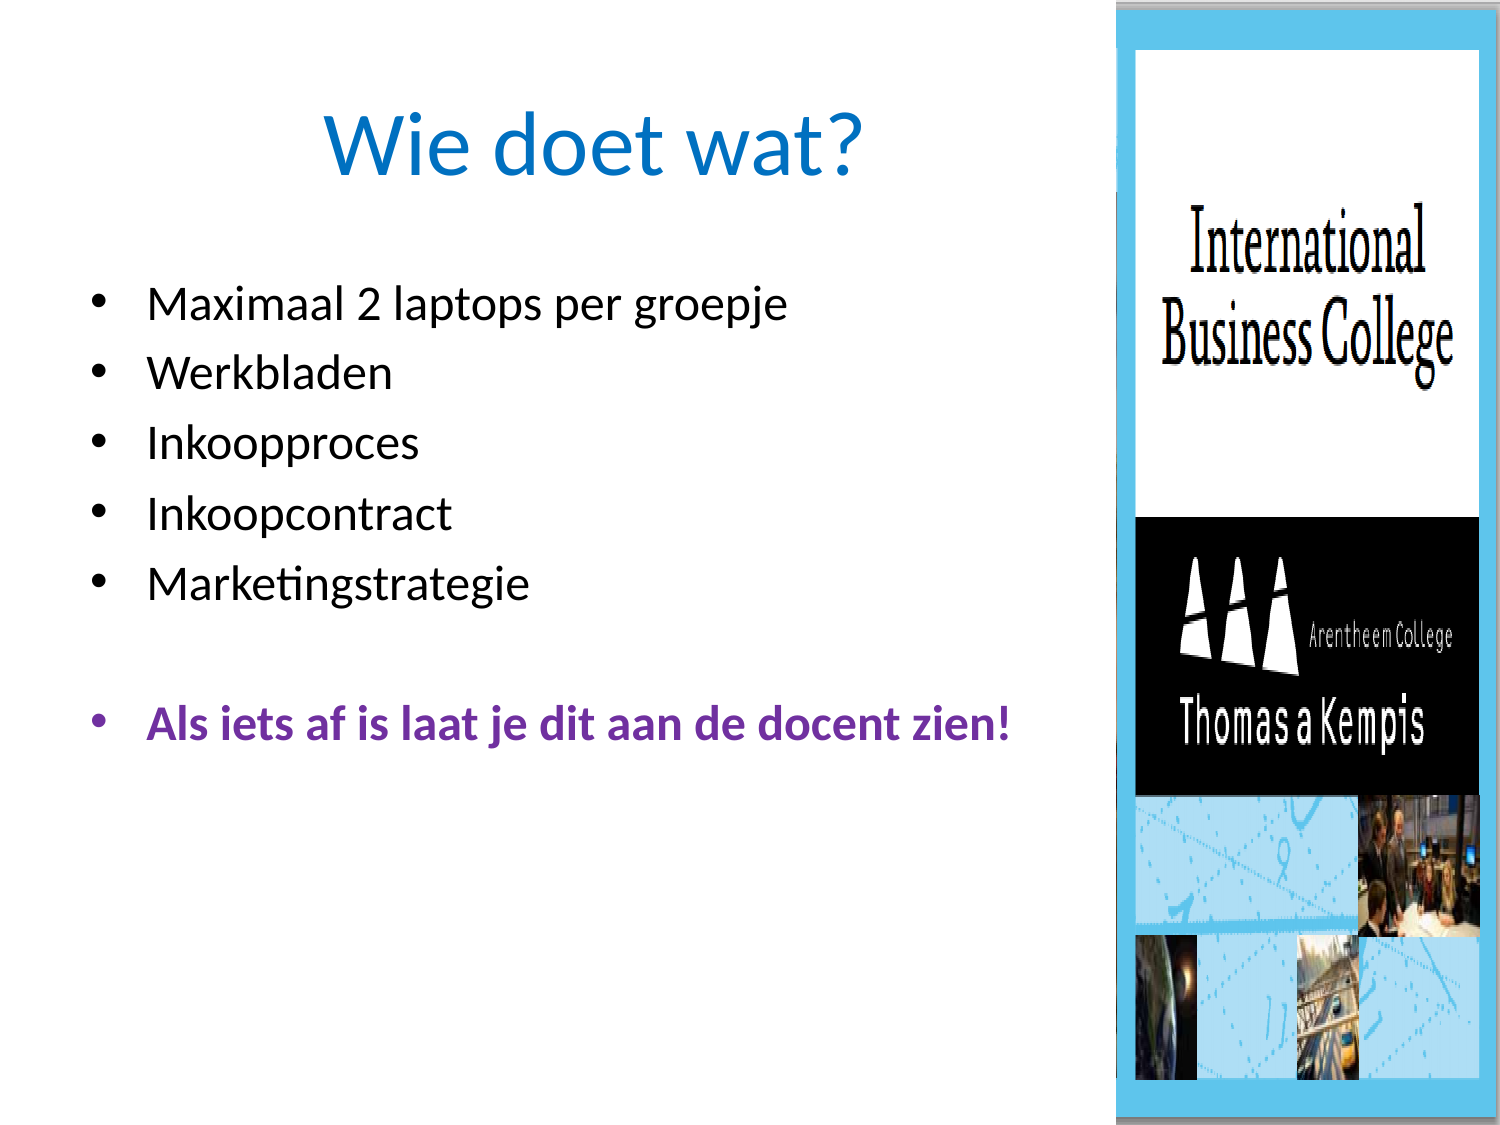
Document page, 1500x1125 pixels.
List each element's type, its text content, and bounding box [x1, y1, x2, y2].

title Wie doet wat? [75, 45, 1110, 233]
picture [1115, 0, 1500, 1125]
list Maximaal 2 laptops per groepje Werkbladen Inkoopproces Inkoopcontract Marketingstrategie Als iets af is laat je dit aan de docent zien! [75, 262, 1105, 1005]
